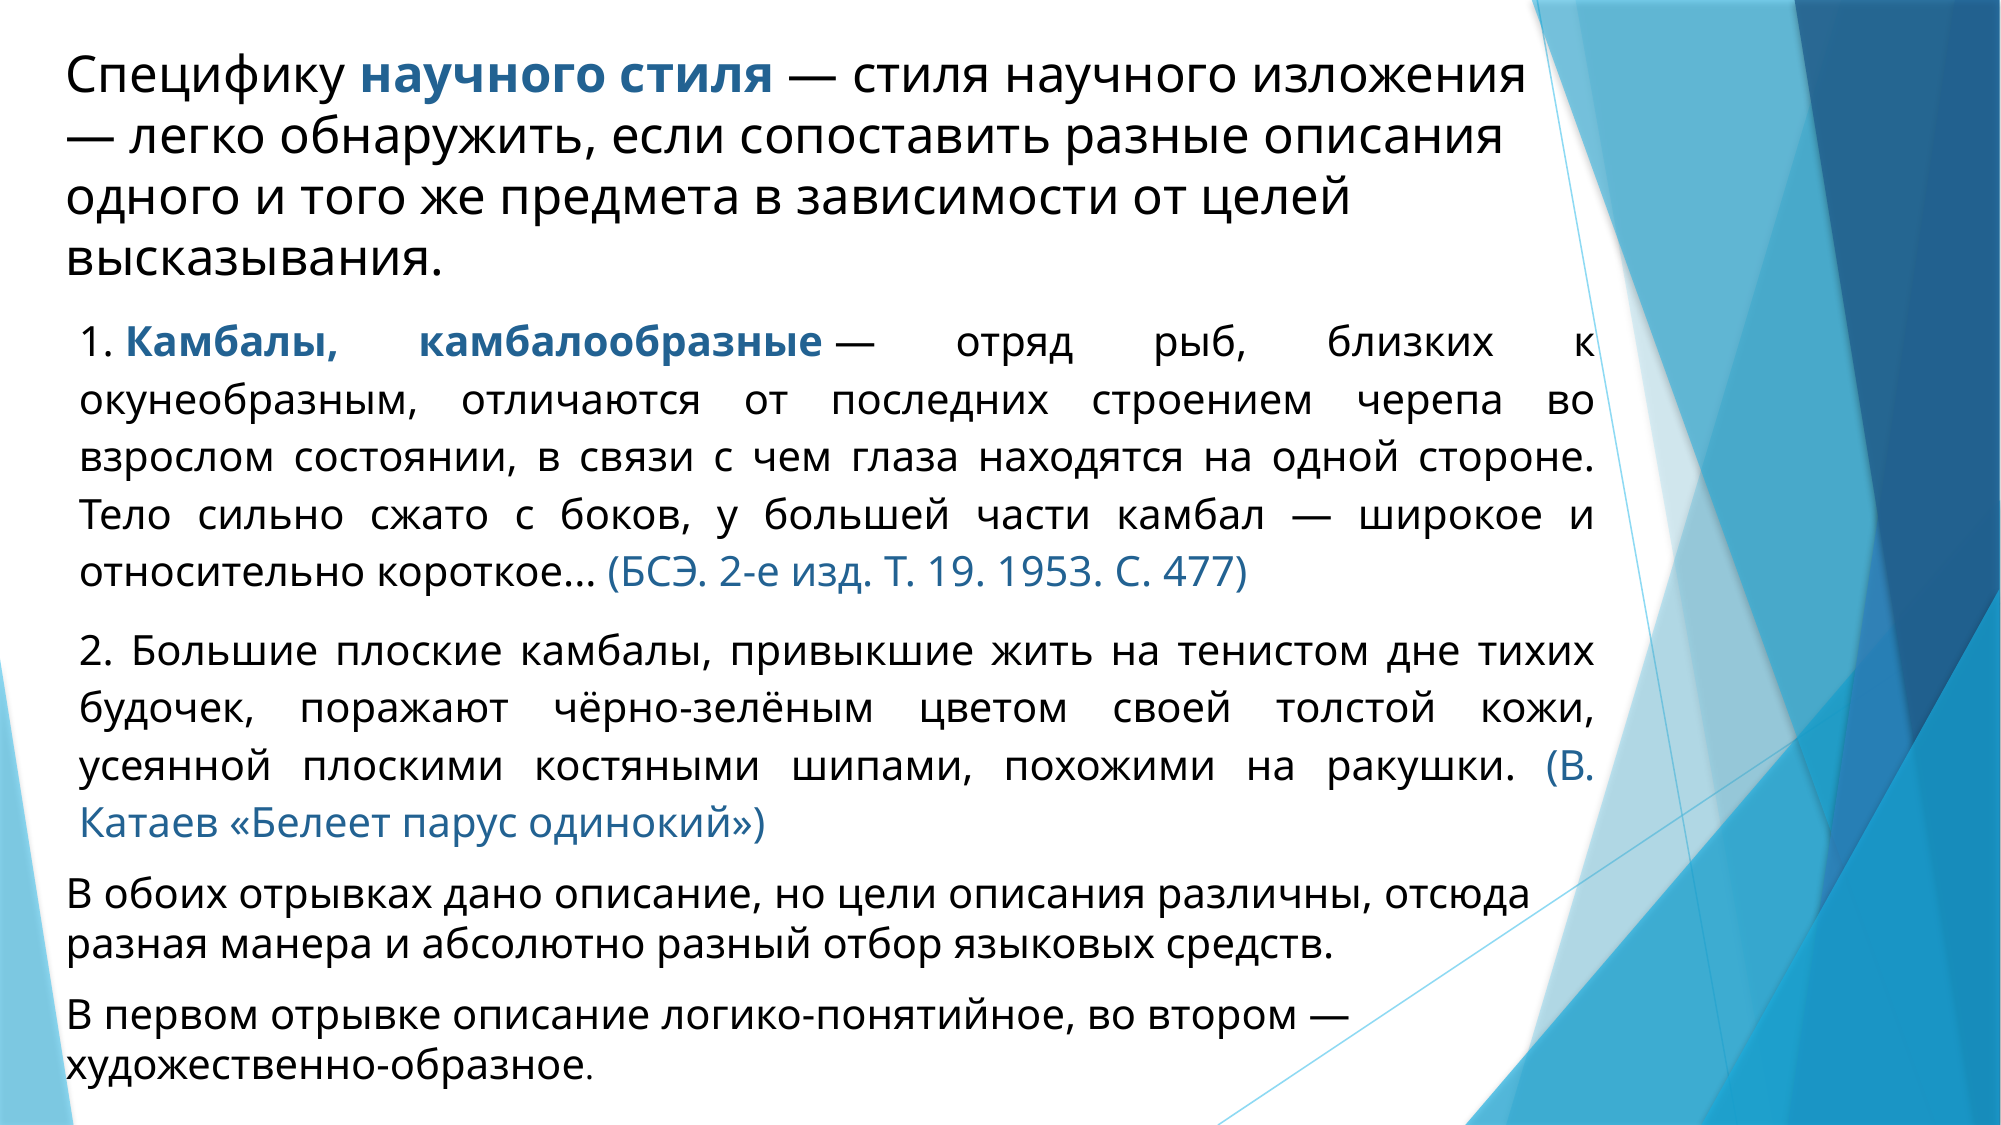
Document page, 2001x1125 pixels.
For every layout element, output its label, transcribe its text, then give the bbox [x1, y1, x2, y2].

text_box В обоих отрывках дано описание, но цели описания различны, отсюда разная манера и абсолютно разный отбор языковых средств. В первом отрывке описание логико-понятийное, во втором — художественно-образное. [50, 859, 1576, 1125]
list Специфику научного стиля — стиля научного изложения — легко обнаружить, если сопоставить разные описания одного и того же предмета в зависимости от целей высказывания. [50, 33, 1549, 295]
text_box 1. Камбалы, камбалообразные — отряд рыб, близких к окунеобразным, отличаются от последних строением черепа во взрослом состоянии, в связи с чем глаза находятся на одной стороне. Тело сильно сжато с боков, у большей части камбал — широкое и относительно короткое... (БСЭ. 2-е изд. Т. 19. 1953. С. 477) 2. Большие плоские камбалы, привыкшие жить на тенистом дне тихих будочек, поражают чёрно-зелёным цветом своей толстой кожи, усеянной плоскими костяными шипами, похожими на ракушки. (В. Катаев «Белеет парус одинокий») [0, 300, 1611, 854]
